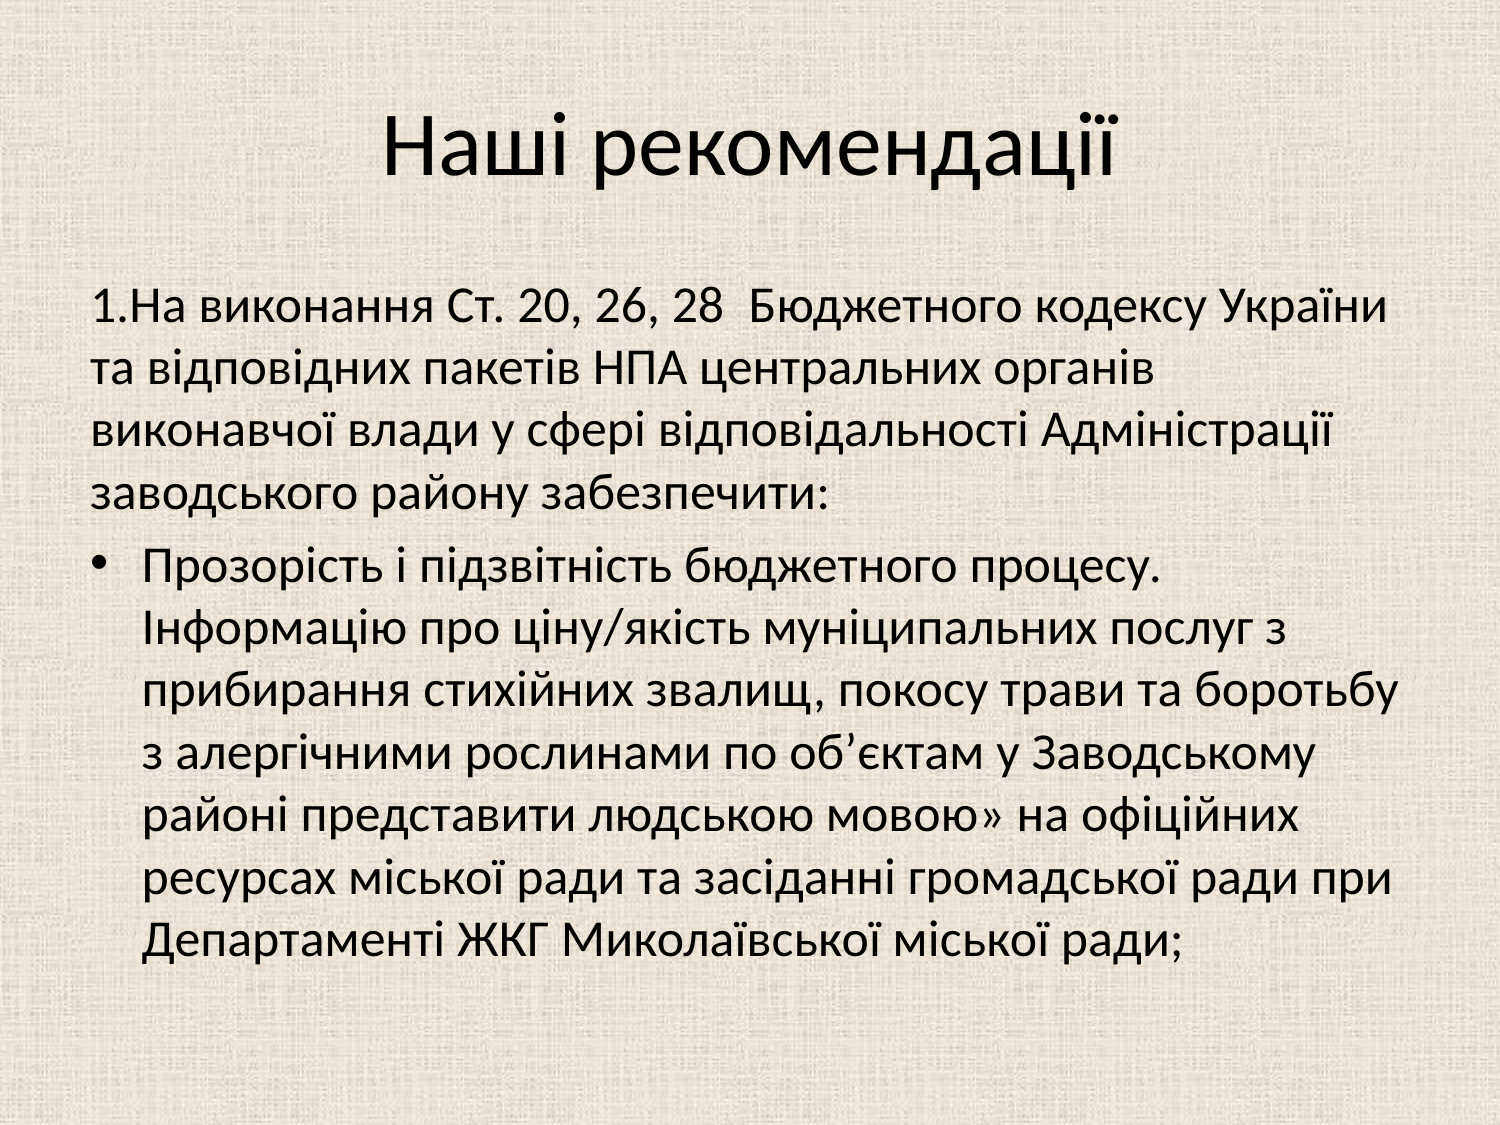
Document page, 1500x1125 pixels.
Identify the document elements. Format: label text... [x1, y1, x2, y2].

title Наші рекомендації [75, 45, 1425, 233]
list 1.На виконання Ст. 20, 26, 28 Бюджетного кодексу України та відповідних пакетів НПА центральних органів виконавчої влади у сфері відповідальності Адміністрації заводського району забезпечити: Прозорість і підзвітність бюджетного процесу. Інформацію про ціну/якість муніципальних послуг з прибирання стихійних звалищ, покосу трави та боротьбу з алергічними рослинами по об’єктам у Заводському районі представити людською мовою» на офіційних ресурсах міської ради та засіданні громадської ради при Департаменті ЖКГ Миколаївської міської ради; [75, 262, 1425, 1005]
